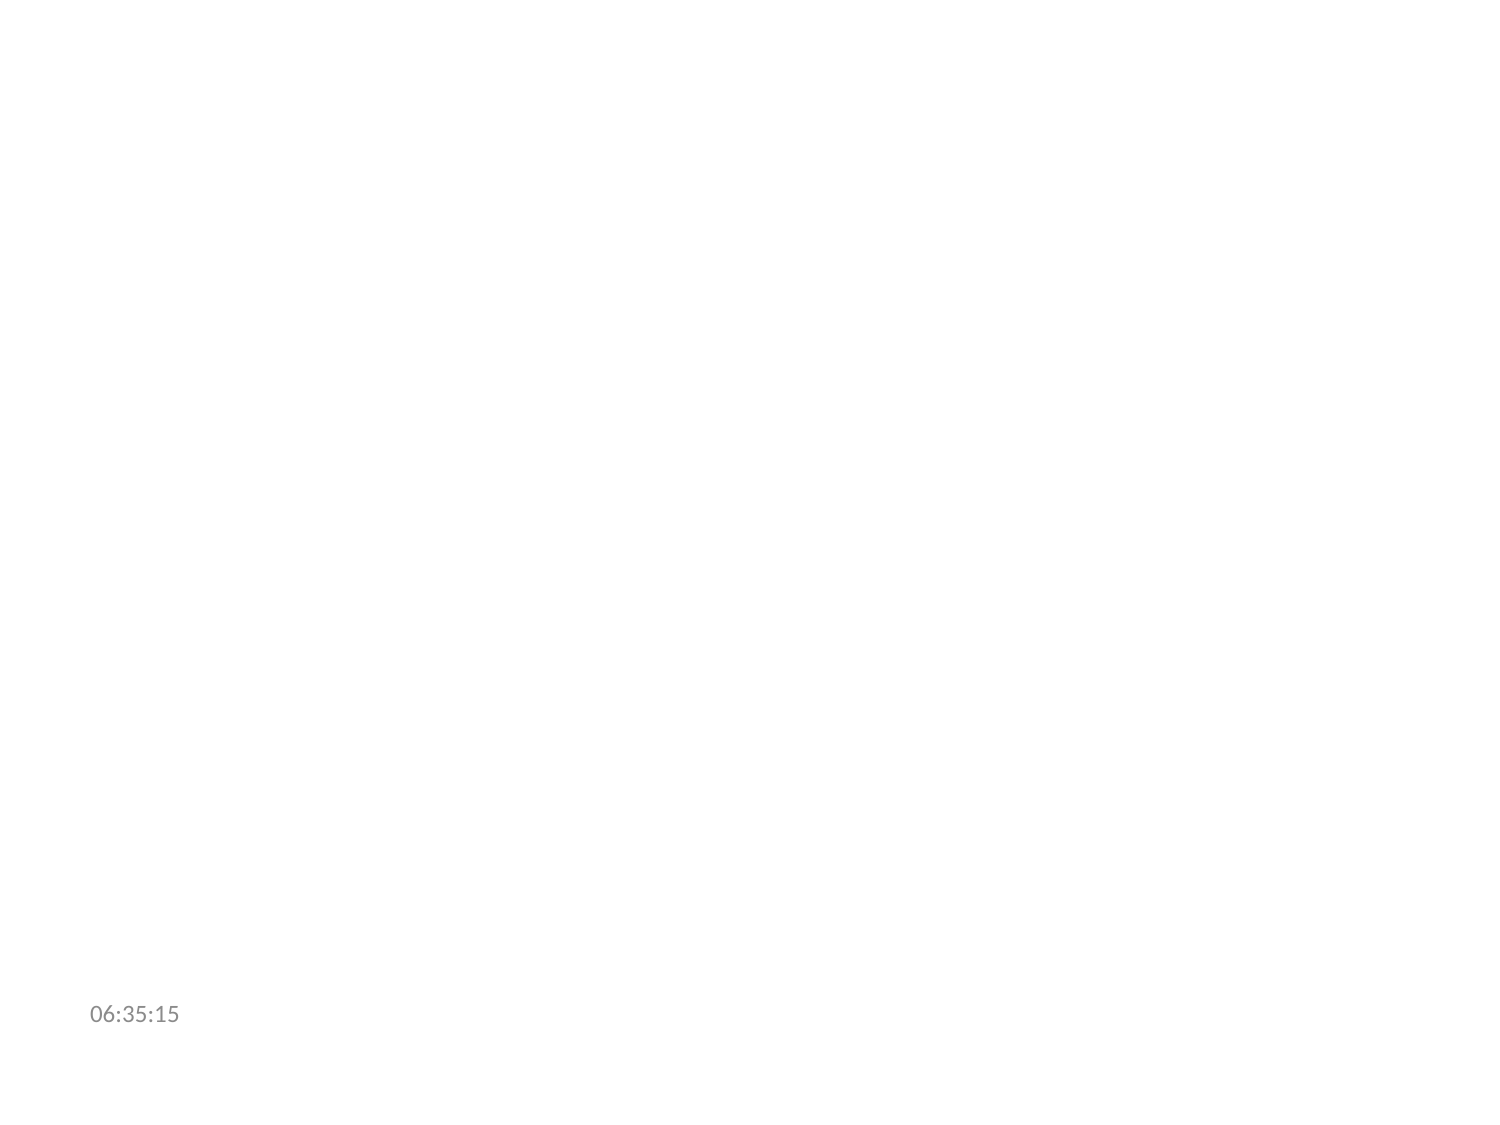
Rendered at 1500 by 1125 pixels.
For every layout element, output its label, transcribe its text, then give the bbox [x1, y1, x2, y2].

text_box 15:35:09 [75, 982, 425, 1043]
